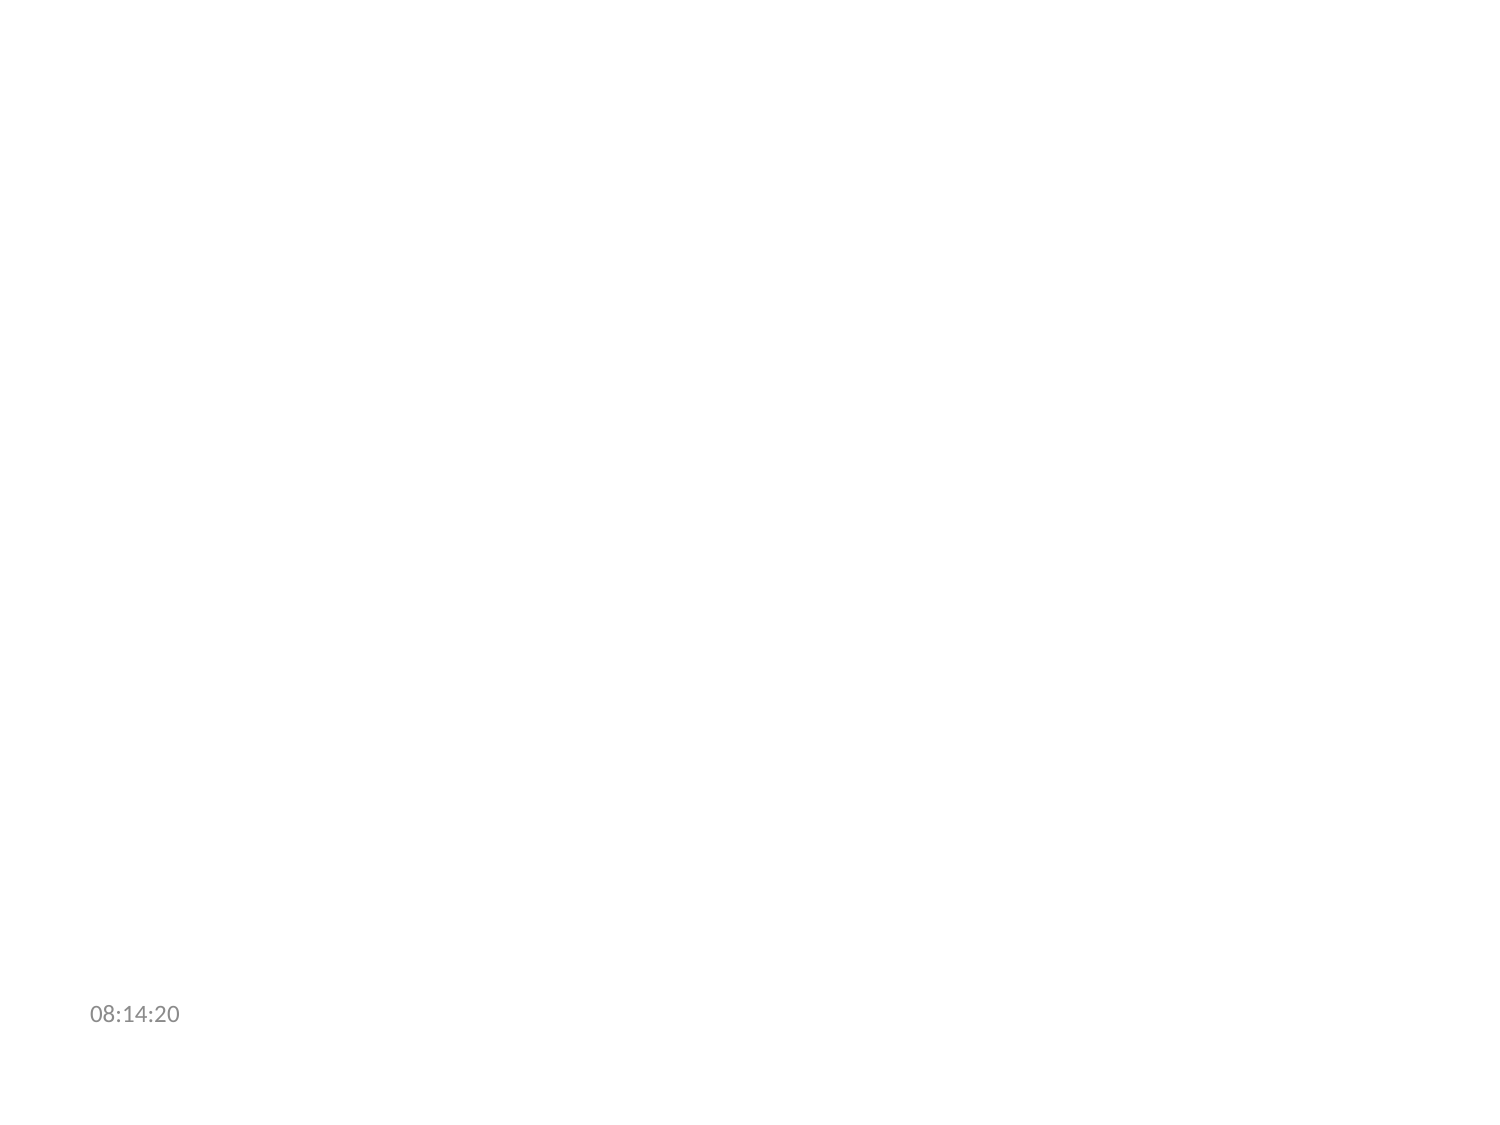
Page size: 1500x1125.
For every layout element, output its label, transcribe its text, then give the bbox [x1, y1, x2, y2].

text_box 15:35:09 [75, 982, 425, 1043]
